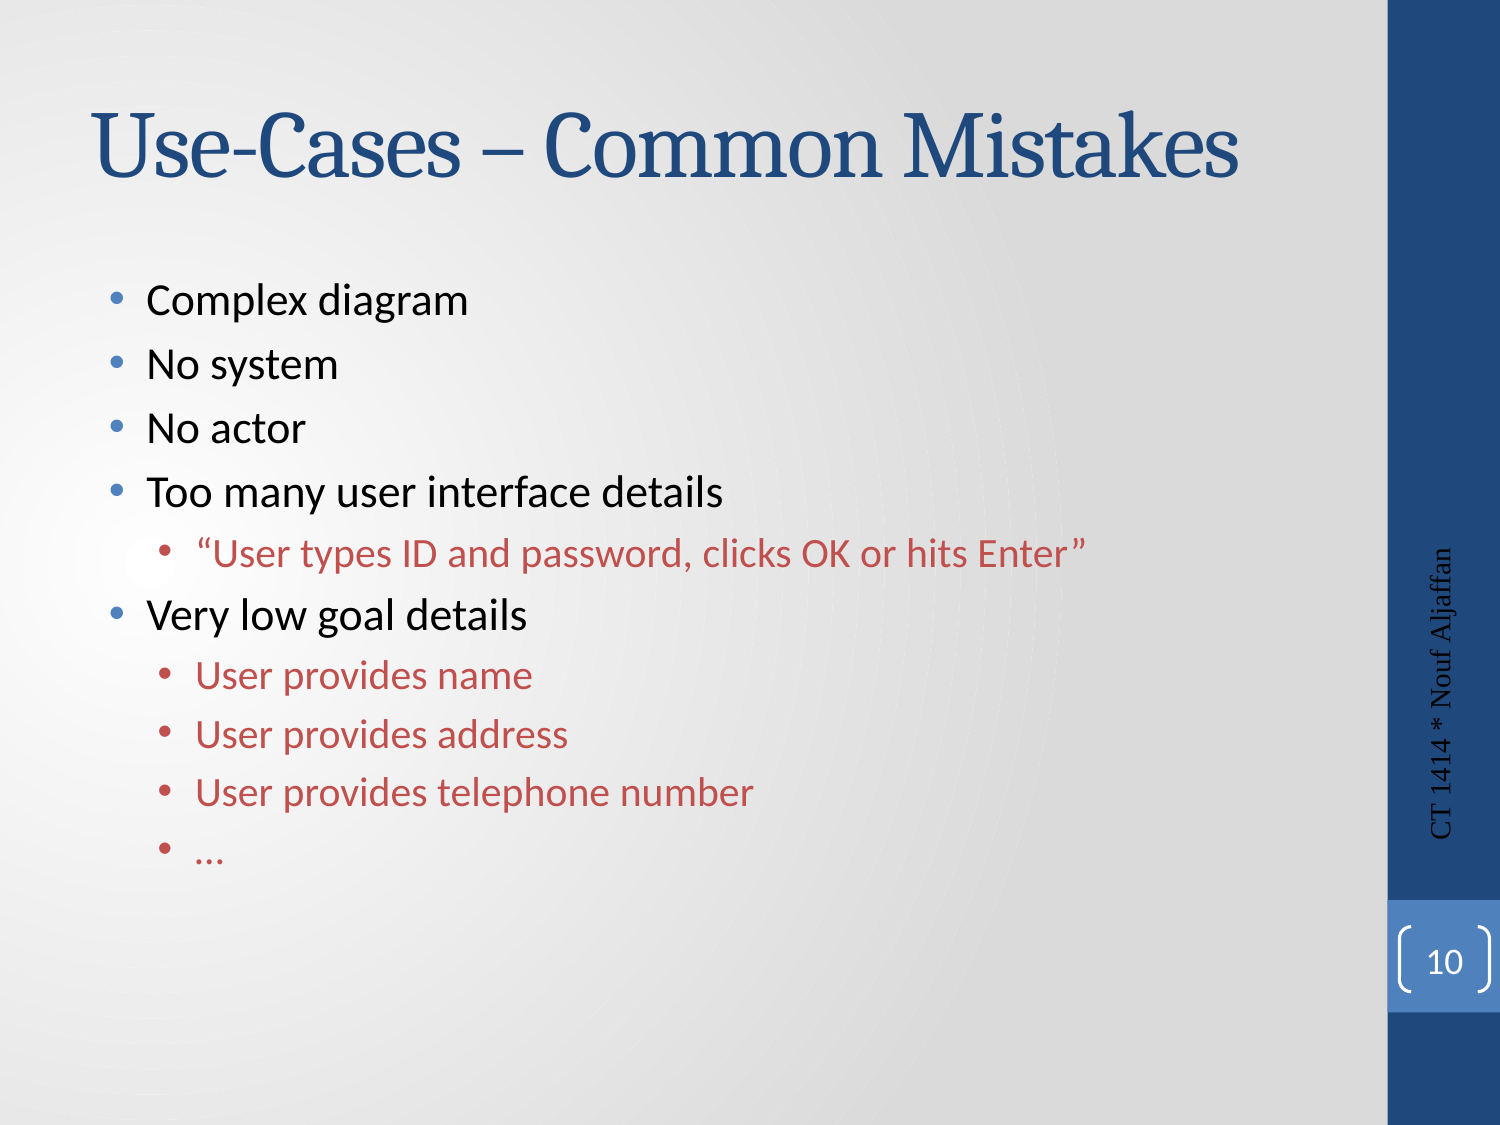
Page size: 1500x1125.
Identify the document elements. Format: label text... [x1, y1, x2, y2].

footer CT 1414 * Nouf Aljaffan [1408, 500, 1469, 889]
slide_number 10 [1397, 925, 1492, 994]
title Use-Cases – Common Mistakes [75, 45, 1325, 233]
list Complex diagram No system No actor Too many user interface details “User types ID and password, clicks OK or hits Enter” Very low goal details User provides name User provides address User provides telephone number … [75, 262, 1325, 1050]
